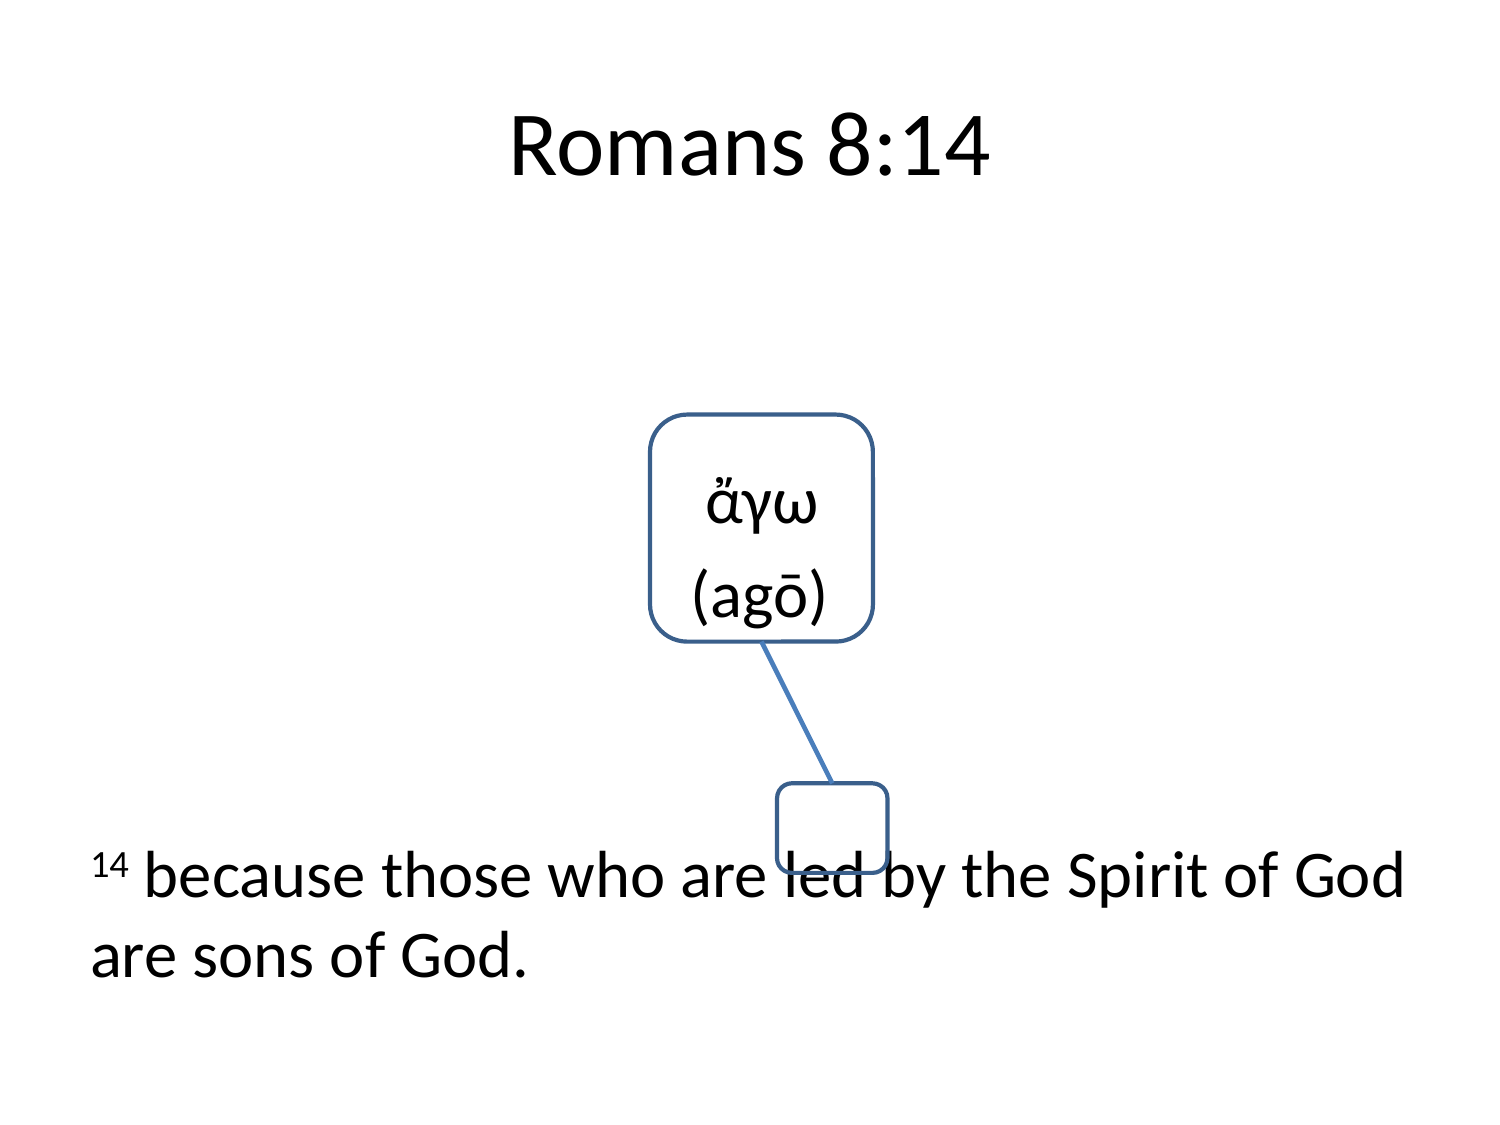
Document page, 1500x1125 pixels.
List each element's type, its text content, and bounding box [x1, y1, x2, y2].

text_box [774, 781, 890, 875]
list ἄγω (agō) 14 because those who are led by the Spirit of God are sons of God. [75, 262, 1425, 1005]
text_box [761, 641, 833, 784]
title Romans 8:14 [75, 45, 1425, 233]
text_box [647, 412, 876, 644]
